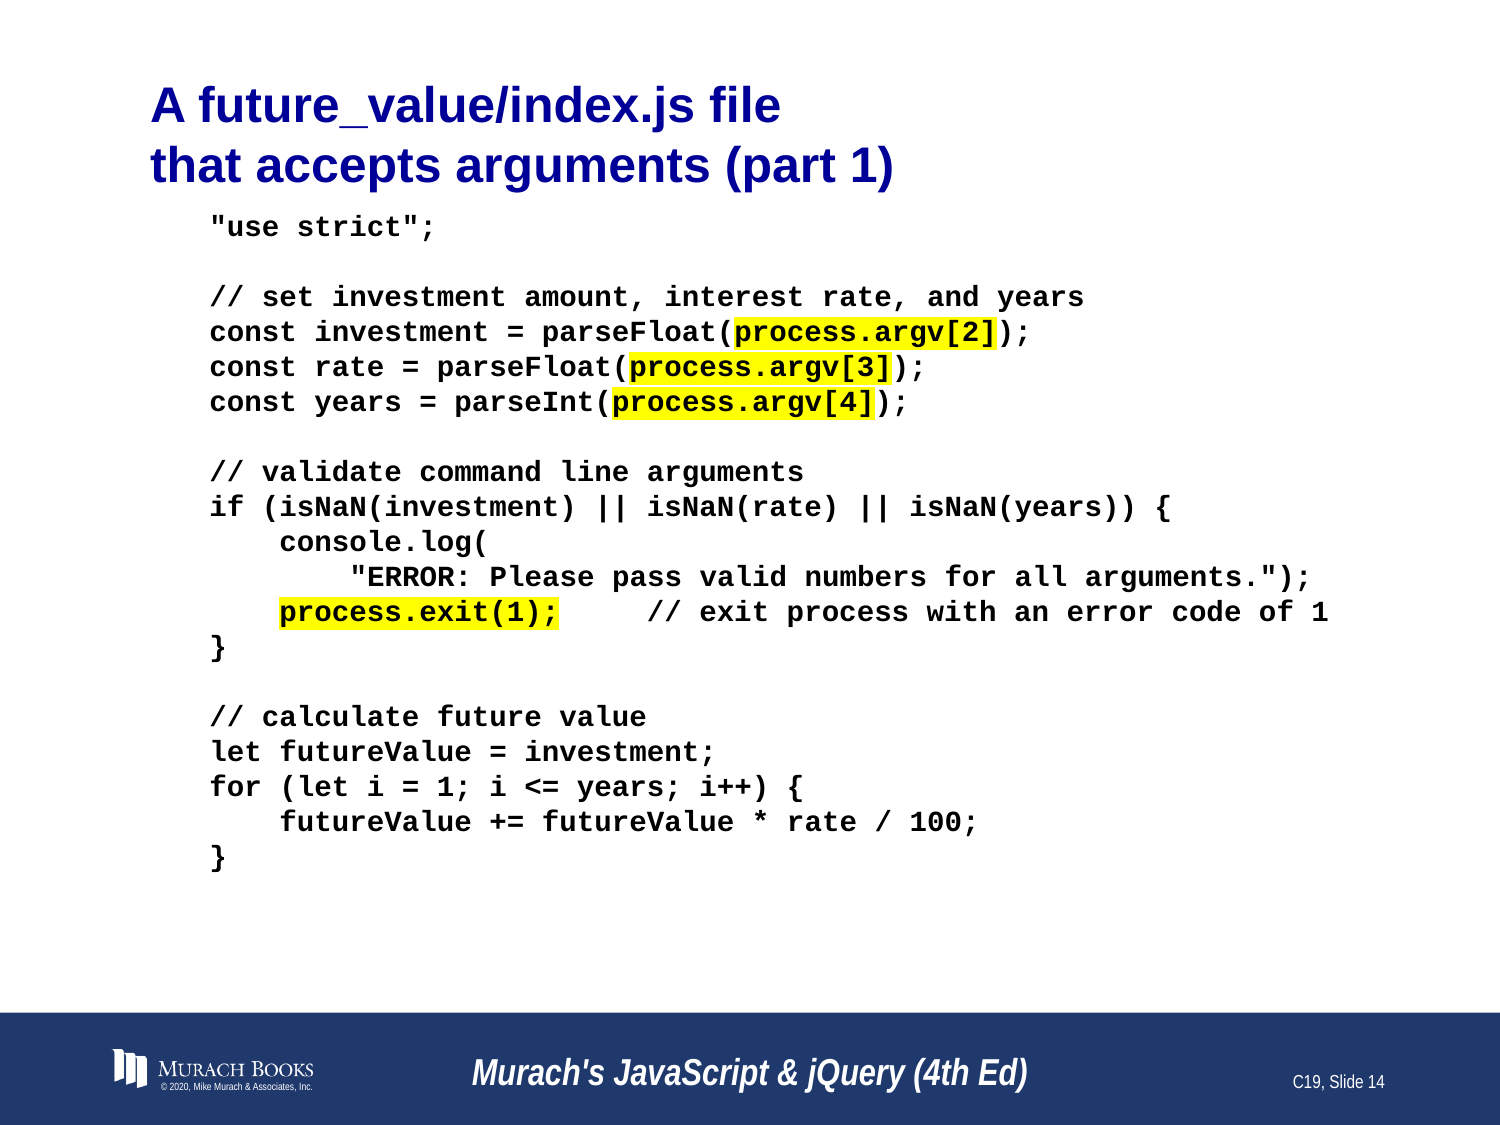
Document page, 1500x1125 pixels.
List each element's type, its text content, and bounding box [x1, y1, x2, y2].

slide_number C19, Slide 14 [1087, 1025, 1400, 1100]
slide_number Murach's JavaScript & jQuery (4th Ed) [463, 1025, 1050, 1100]
footer © 2020, Mike Murach & Associates, Inc. [12, 1025, 463, 1100]
list "use strict"; // set investment amount, interest rate, and years const investment = parseFloat(process.argv[2]); const rate = parseFloat(process.argv[3]); const years = parseInt(process.argv[4]); // validate command line arguments if (isNaN(investment) || isNaN(rate) || isNaN(years)) { console.log( "ERROR: Please pass valid numbers for all arguments."); process.exit(1); // exit process with an error code of 1 } // calculate future value let futureValue = investment; for (let i = 1; i <= years; i++) { futureValue += futureValue * rate / 100; } [137, 200, 1350, 1000]
title A future_value/index.js file that accepts arguments (part 1) [150, 72, 1350, 194]
